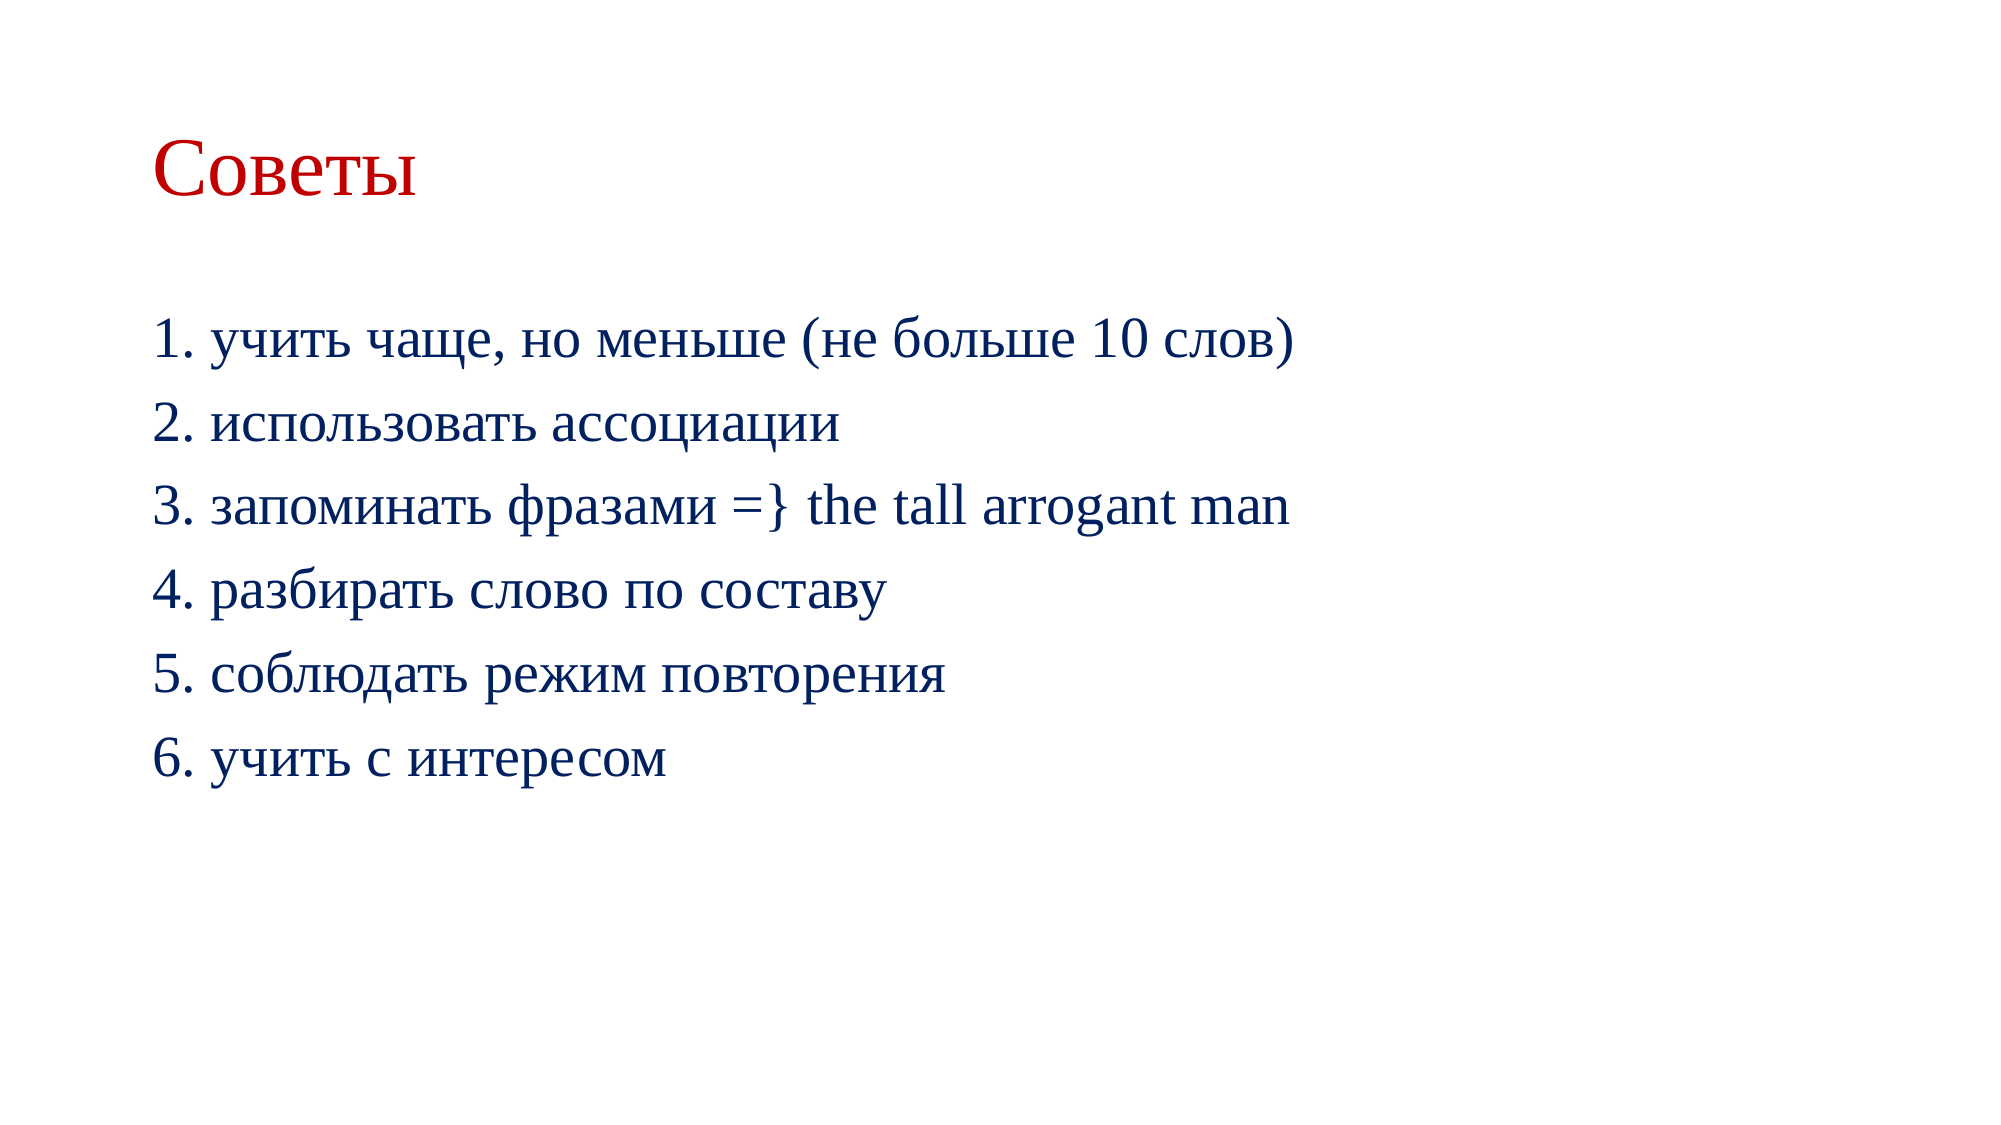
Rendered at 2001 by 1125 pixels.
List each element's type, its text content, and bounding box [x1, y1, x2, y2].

title Советы [137, 59, 1863, 278]
list 1. учить чаще, но меньше (не больше 10 слов) 2. использовать ассоциации 3. запоминать фразами =} the tall arrogant man 4. разбирать слово по составу 5. соблюдать режим повторения 6. учить с интересом [137, 299, 1863, 1014]
